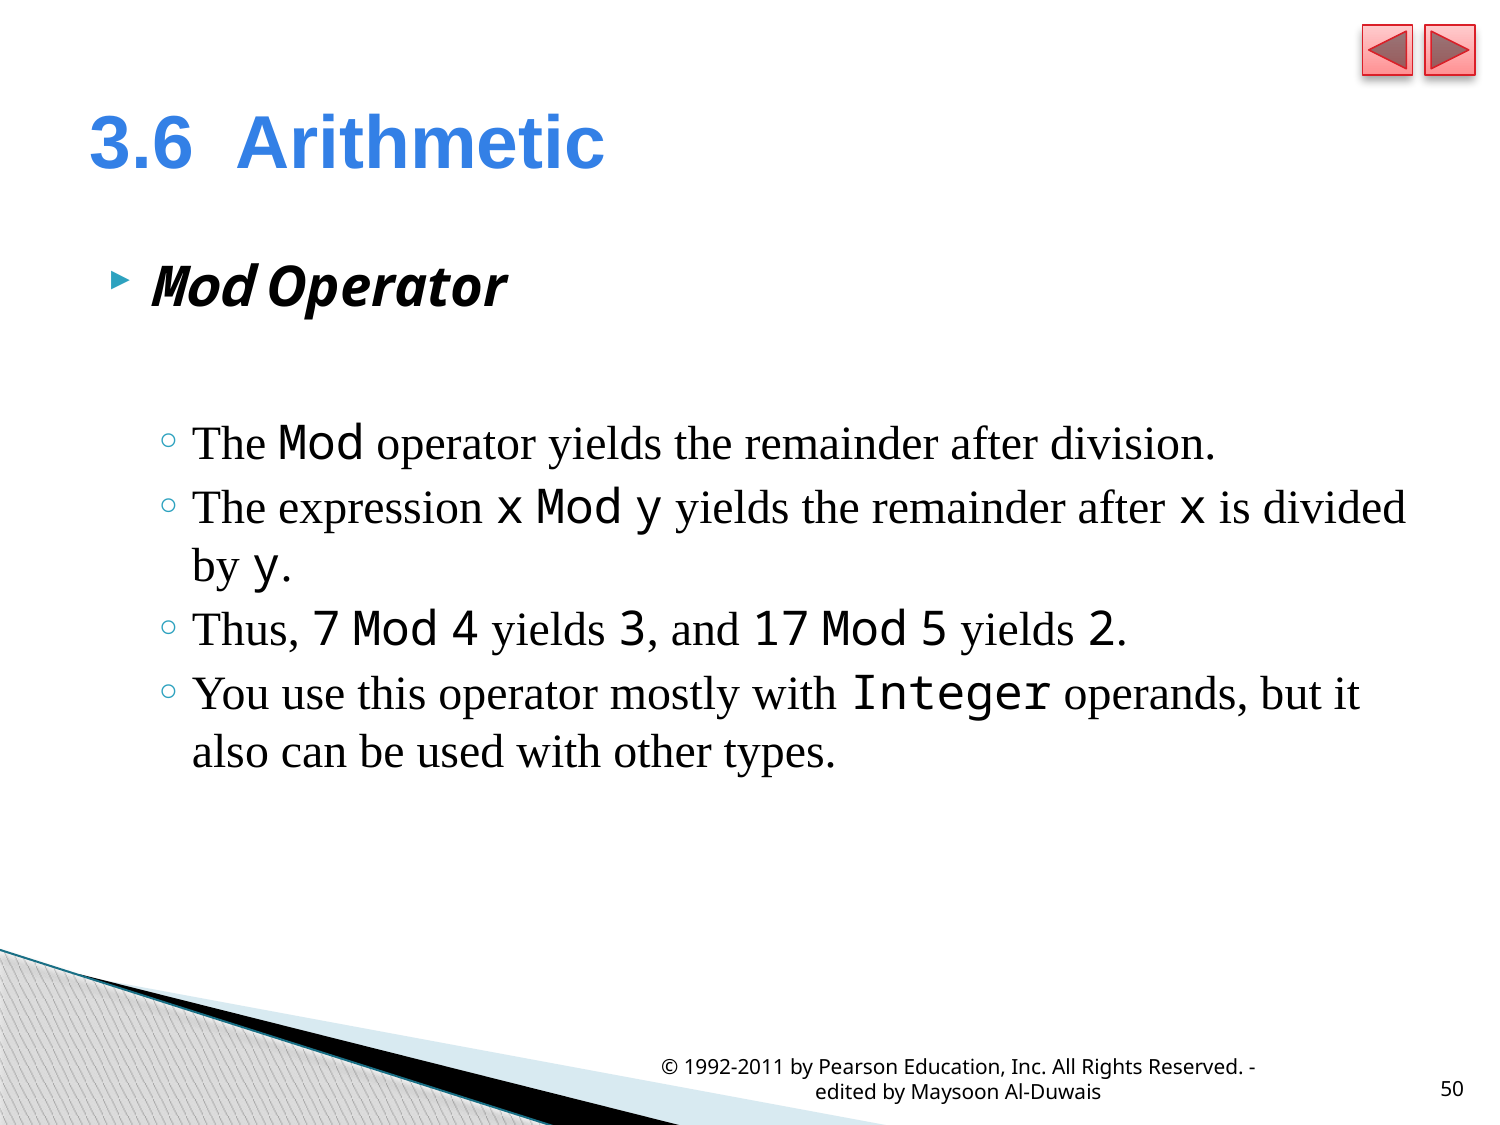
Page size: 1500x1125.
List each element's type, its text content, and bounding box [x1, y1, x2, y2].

title 3.6 Arithmetic [75, 45, 1425, 233]
footer © 1992-2011 by Pearson Education, Inc. All Rights Reserved. - edited by Maysoon Al-Duwais [612, 1051, 1305, 1112]
list Mod Operator The Mod operator yields the remainder after division. The expression x Mod y yields the remainder after x is divided by y. Thus, 7 Mod 4 yields 3, and 17 Mod 5 yields 2. You use this operator mostly with Integer operands, but it also can be used with other types. [74, 242, 1426, 986]
slide_number 50 [1418, 1051, 1479, 1112]
